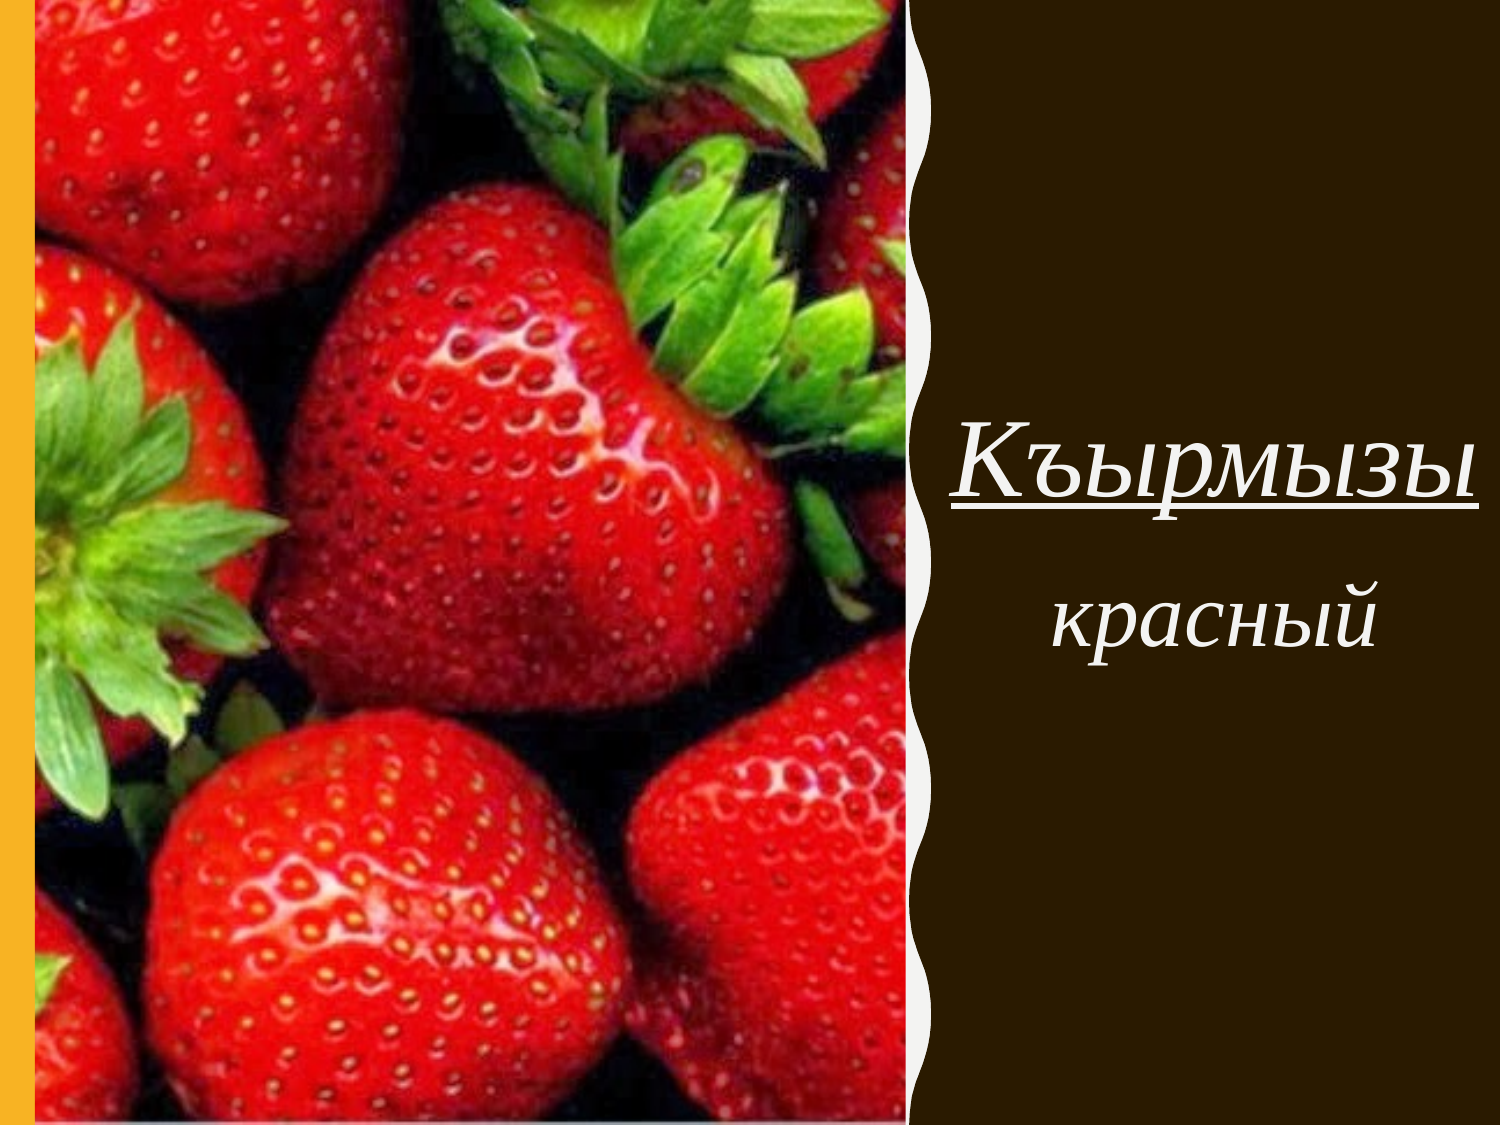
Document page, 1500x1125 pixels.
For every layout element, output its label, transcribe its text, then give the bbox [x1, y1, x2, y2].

list Къырмызы красный [930, 362, 1500, 1046]
picture [34, 0, 906, 1125]
